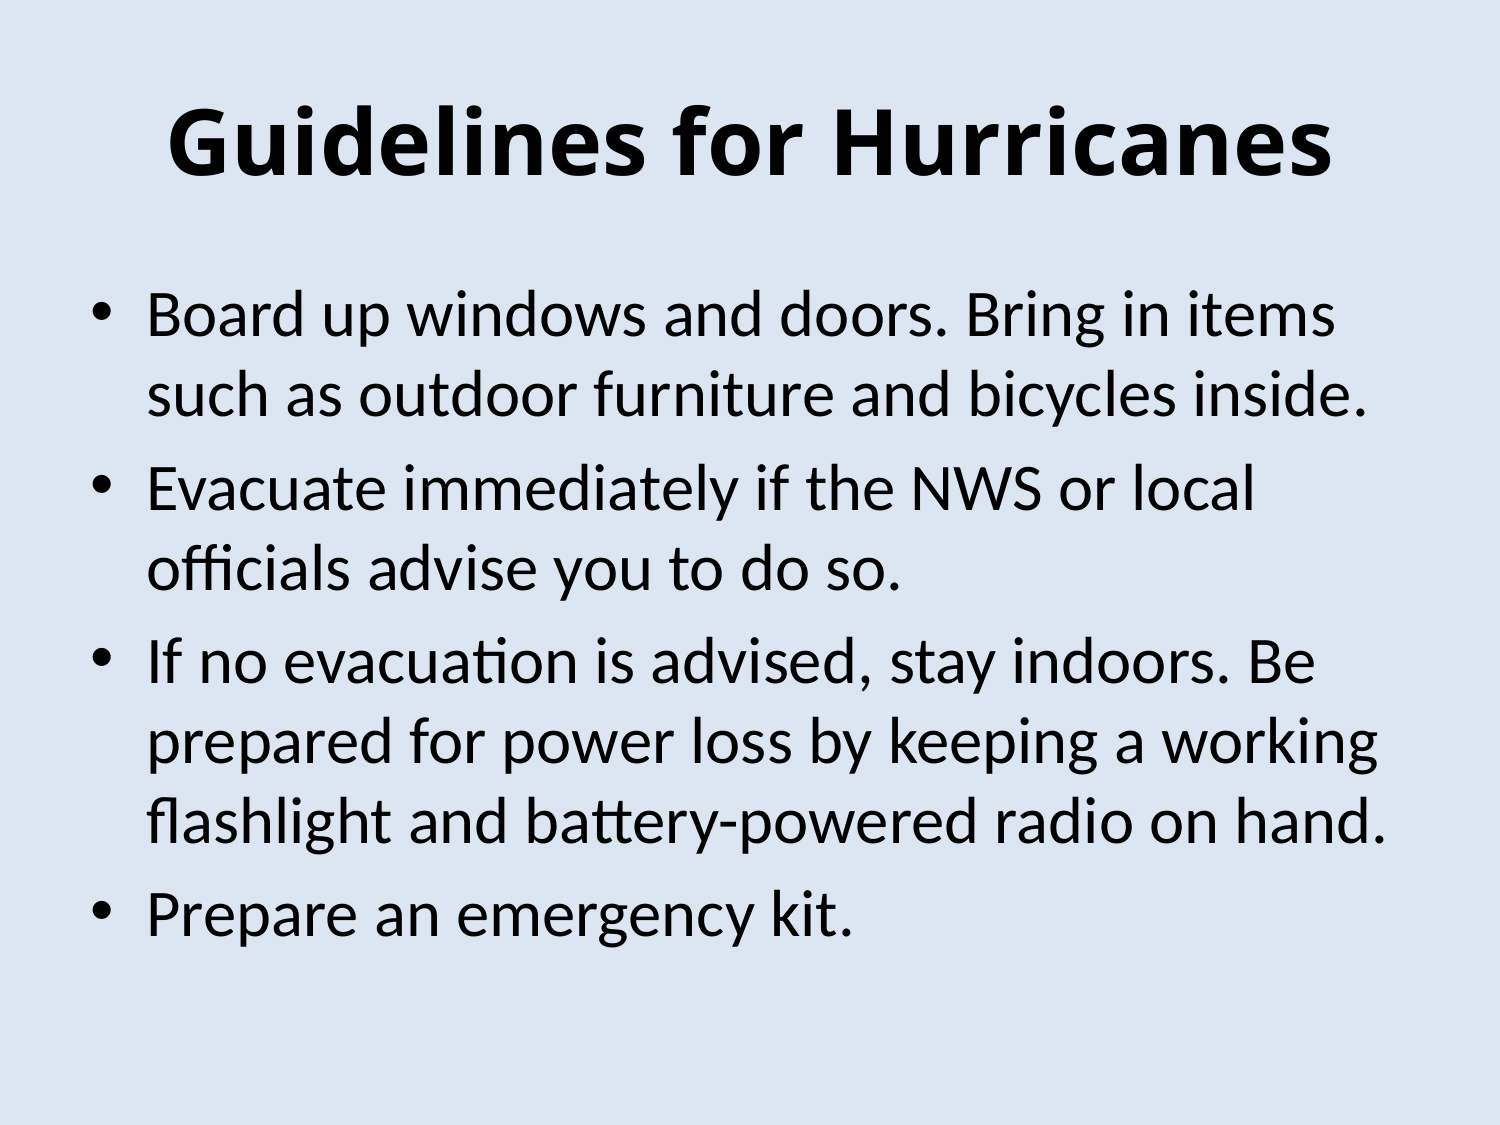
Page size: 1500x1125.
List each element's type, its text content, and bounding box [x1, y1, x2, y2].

list Board up windows and doors. Bring in items such as outdoor furniture and bicycles inside. Evacuate immediately if the NWS or local officials advise you to do so. If no evacuation is advised, stay indoors. Be prepared for power loss by keeping a working flashlight and battery-powered radio on hand. Prepare an emergency kit. [75, 262, 1425, 1005]
title Guidelines for Hurricanes [75, 45, 1425, 233]
